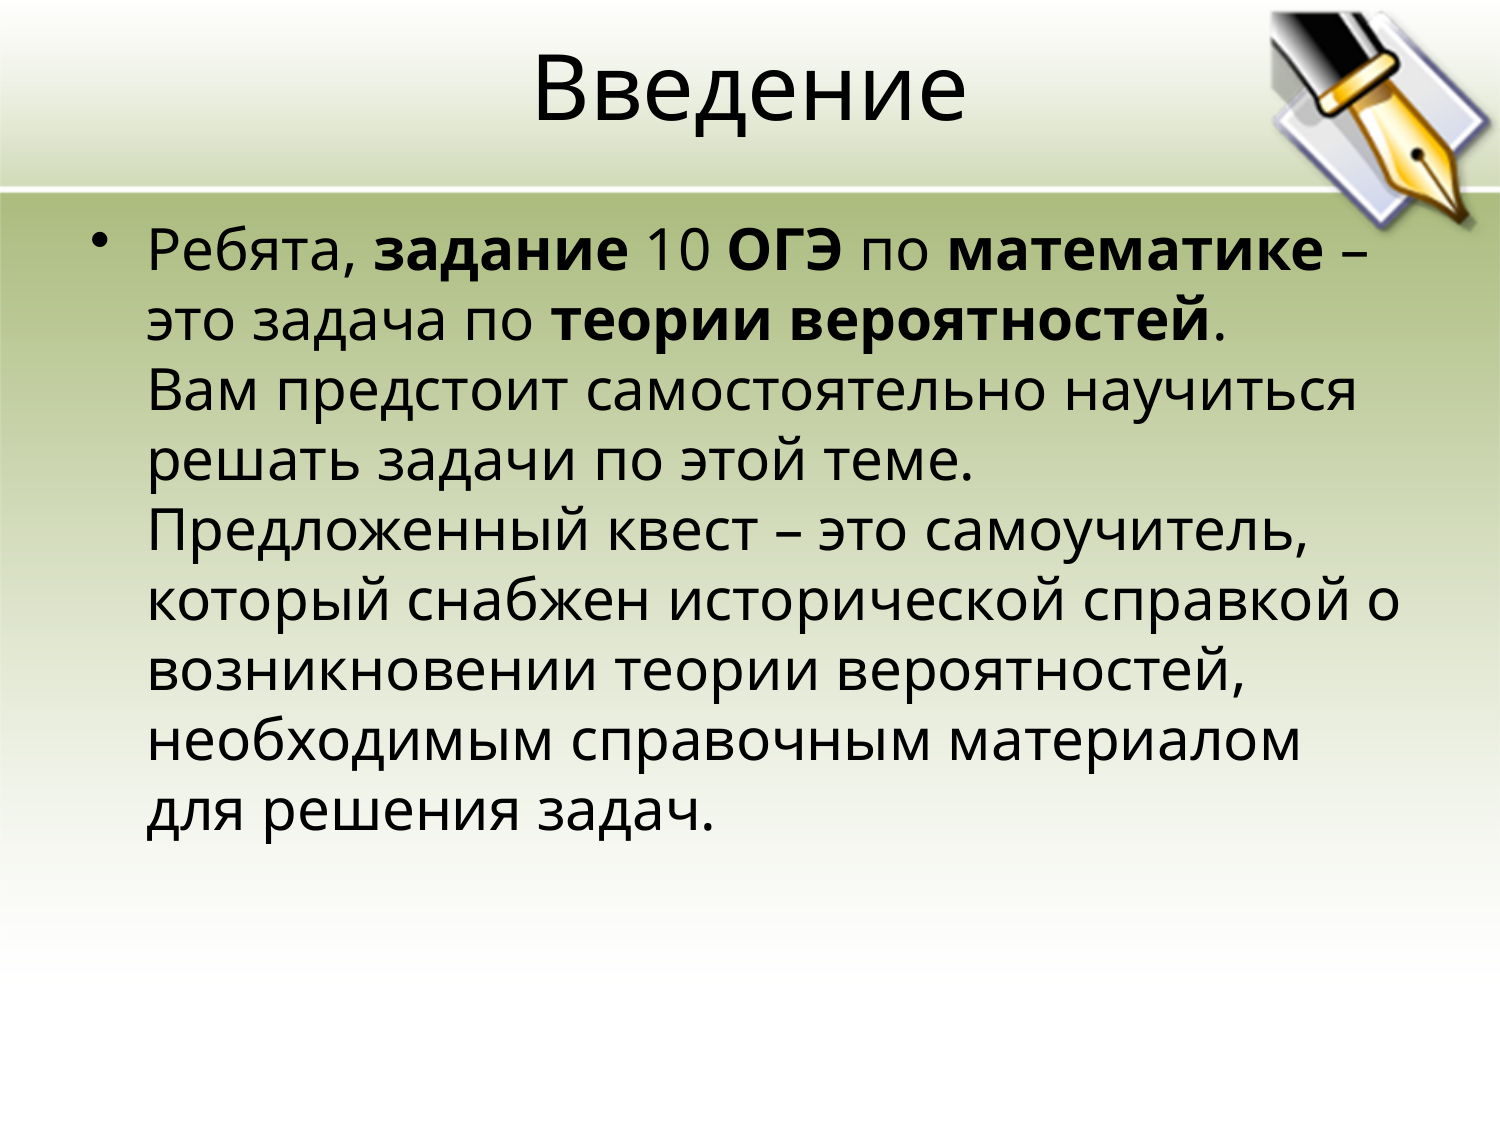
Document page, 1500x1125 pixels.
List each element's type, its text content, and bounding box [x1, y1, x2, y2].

list Ребята, задание 10 ОГЭ по математике – это задача по теории вероятностей. Вам предстоит самостоятельно научиться решать задачи по этой теме. Предложенный квест – это самоучитель, который снабжен исторической справкой о возникновении теории вероятностей, необходимым справочным материалом для решения задач. [74, 204, 1426, 1006]
title Введение [74, 44, 1426, 204]
picture [0, 0, 1500, 1125]
